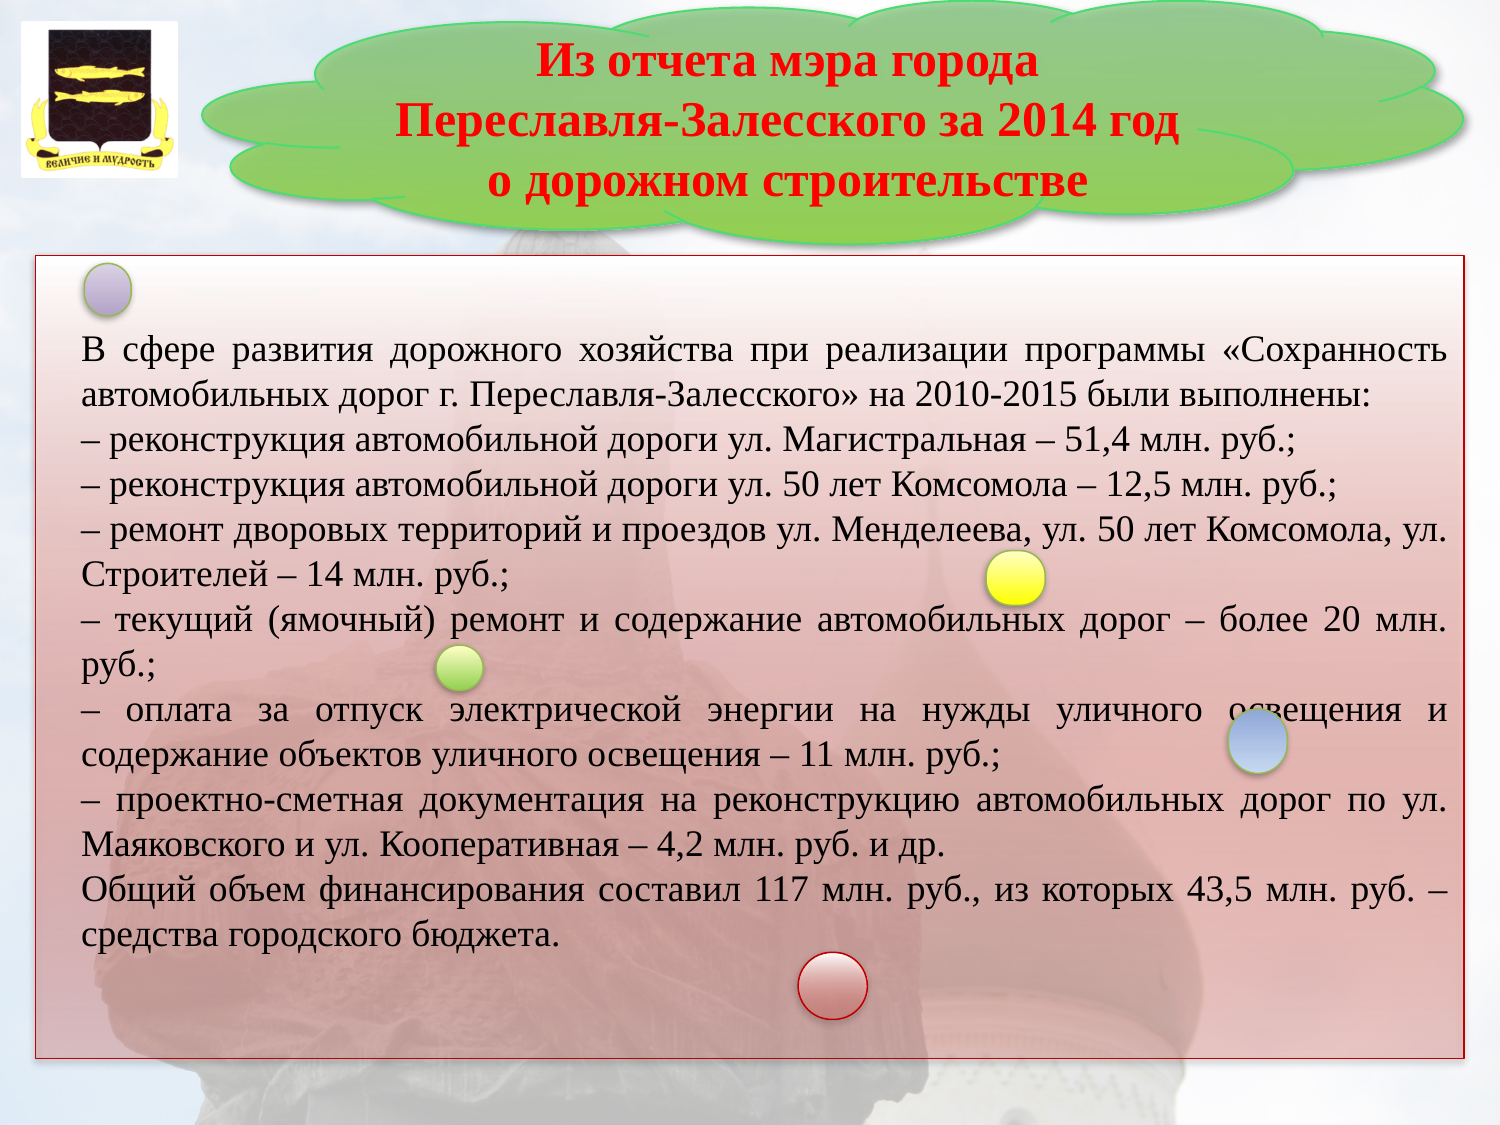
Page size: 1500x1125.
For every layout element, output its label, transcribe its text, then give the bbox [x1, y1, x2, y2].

text_box [35, 255, 1465, 1059]
text_box [797, 951, 869, 1021]
text_box [985, 549, 1046, 607]
text_box [83, 262, 132, 317]
text_box В сфере развития дорожного хозяйства при реализации программы «Сохранность автомобильных дорог г. Переславля-Залесского» на 2010-2015 были выполнены: – реконструкция автомобильной дороги ул. Магистральная – 51,4 млн. руб.; – реконструкция автомобильной дороги ул. 50 лет Комсомола – 12,5 млн. руб.; – ремонт дворовых территорий и проездов ул. Менделеева, ул. 50 лет Комсомола, ул. Строителей – 14 млн. руб.; – текущий (ямочный) ремонт и содержание автомобильных дорог – более 20 млн. руб.; – оплата за отпуск электрической энергии на нужды уличного освещения и содержание объектов уличного освещения – 11 млн. руб.; – проектно-сметная документация на реконструкцию автомобильных дорог по ул. Маяковского и ул. Кооперативная – 4,2 млн. руб. и др. Общий объем финансирования составил 117 млн. руб., из которых 43,5 млн. руб. – средства городского бюджета. [66, 316, 1464, 962]
text_box [1227, 708, 1289, 775]
text_box [435, 644, 485, 692]
text_box Из отчета мэра города Переславля-Залесского за 2014 год о дорожном строительстве [199, 0, 1466, 247]
text_box [21, 21, 178, 178]
